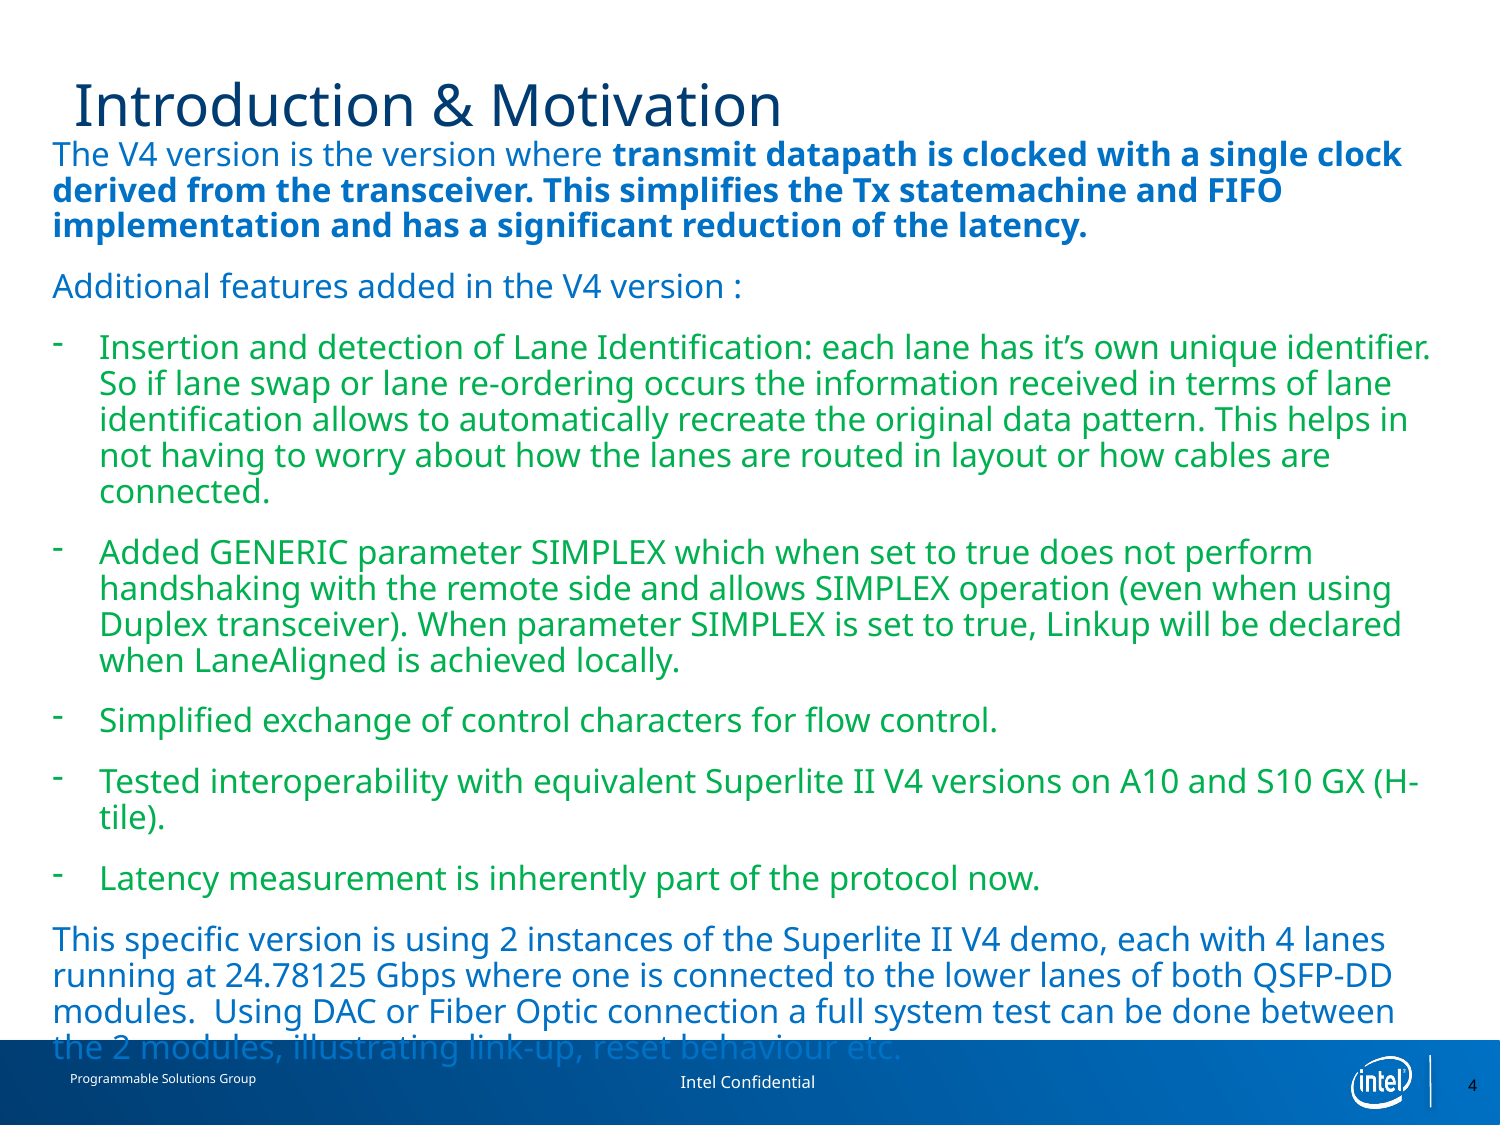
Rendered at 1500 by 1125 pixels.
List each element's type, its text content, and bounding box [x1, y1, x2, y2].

slide_number 4 [1127, 1055, 1478, 1116]
list The V4 version is the version where transmit datapath is clocked with a single clock derived from the transceiver. This simplifies the Tx statemachine and FIFO implementation and has a significant reduction of the latency. Additional features added in the V4 version : Insertion and detection of Lane Identification: each lane has it’s own unique identifier. So if lane swap or lane re-ordering occurs the information received in terms of lane identification allows to automatically recreate the original data pattern. This helps in not having to worry about how the lanes are routed in layout or how cables are connected. Added GENERIC parameter SIMPLEX which when set to true does not perform handshaking with the remote side and allows SIMPLEX operation (even when using Duplex transceiver). When parameter SIMPLEX is set to true, Linkup will be declared when LaneAligned is achieved locally. Simplified exchange of control characters for flow control. Tested interoperability with equivalent Superlite II V4 versions on A10 and S10 GX (H-tile). Latency measurement is inherently part of the protocol now. This specific version is using 2 instances of the Superlite II V4 demo, each with 4 lanes running at 24.78125 Gbps where one is connected to the lower lanes of both QSFP-DD modules. Using DAC or Fiber Optic connection a full system test can be done between the 2 modules, illustrating link-up, reset behaviour etc. [52, 137, 1448, 975]
title Introduction & Motivation [74, 67, 1425, 137]
